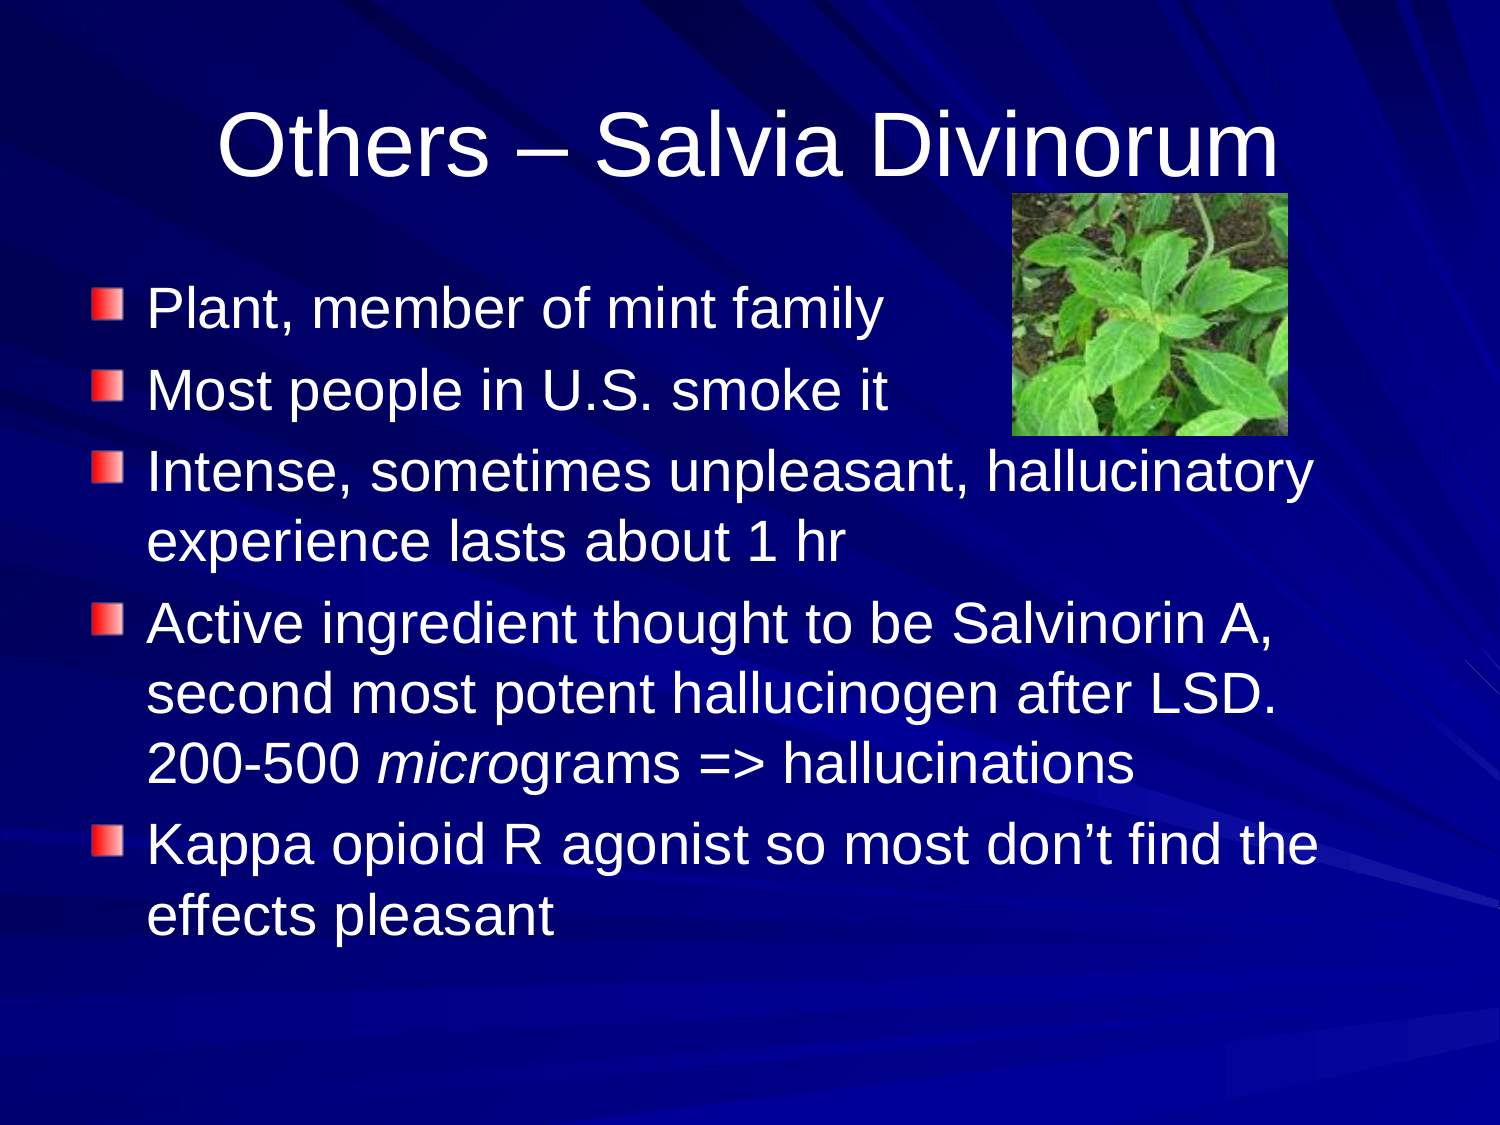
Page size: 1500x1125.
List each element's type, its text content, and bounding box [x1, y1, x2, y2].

list Plant, member of mint family Most people in U.S. smoke it Intense, sometimes unpleasant, hallucinatory experience lasts about 1 hr Active ingredient thought to be Salvinorin A, second most potent hallucinogen after LSD. 200-500 micrograms => hallucinations Kappa opioid R agonist so most don’t find the effects pleasant [74, 262, 1426, 1006]
picture [90, 449, 127, 487]
picture [1012, 193, 1288, 437]
picture [90, 368, 127, 405]
picture [90, 601, 127, 639]
picture [90, 286, 127, 324]
picture [90, 823, 127, 860]
title Others – Salvia Divinorum [74, 45, 1426, 234]
